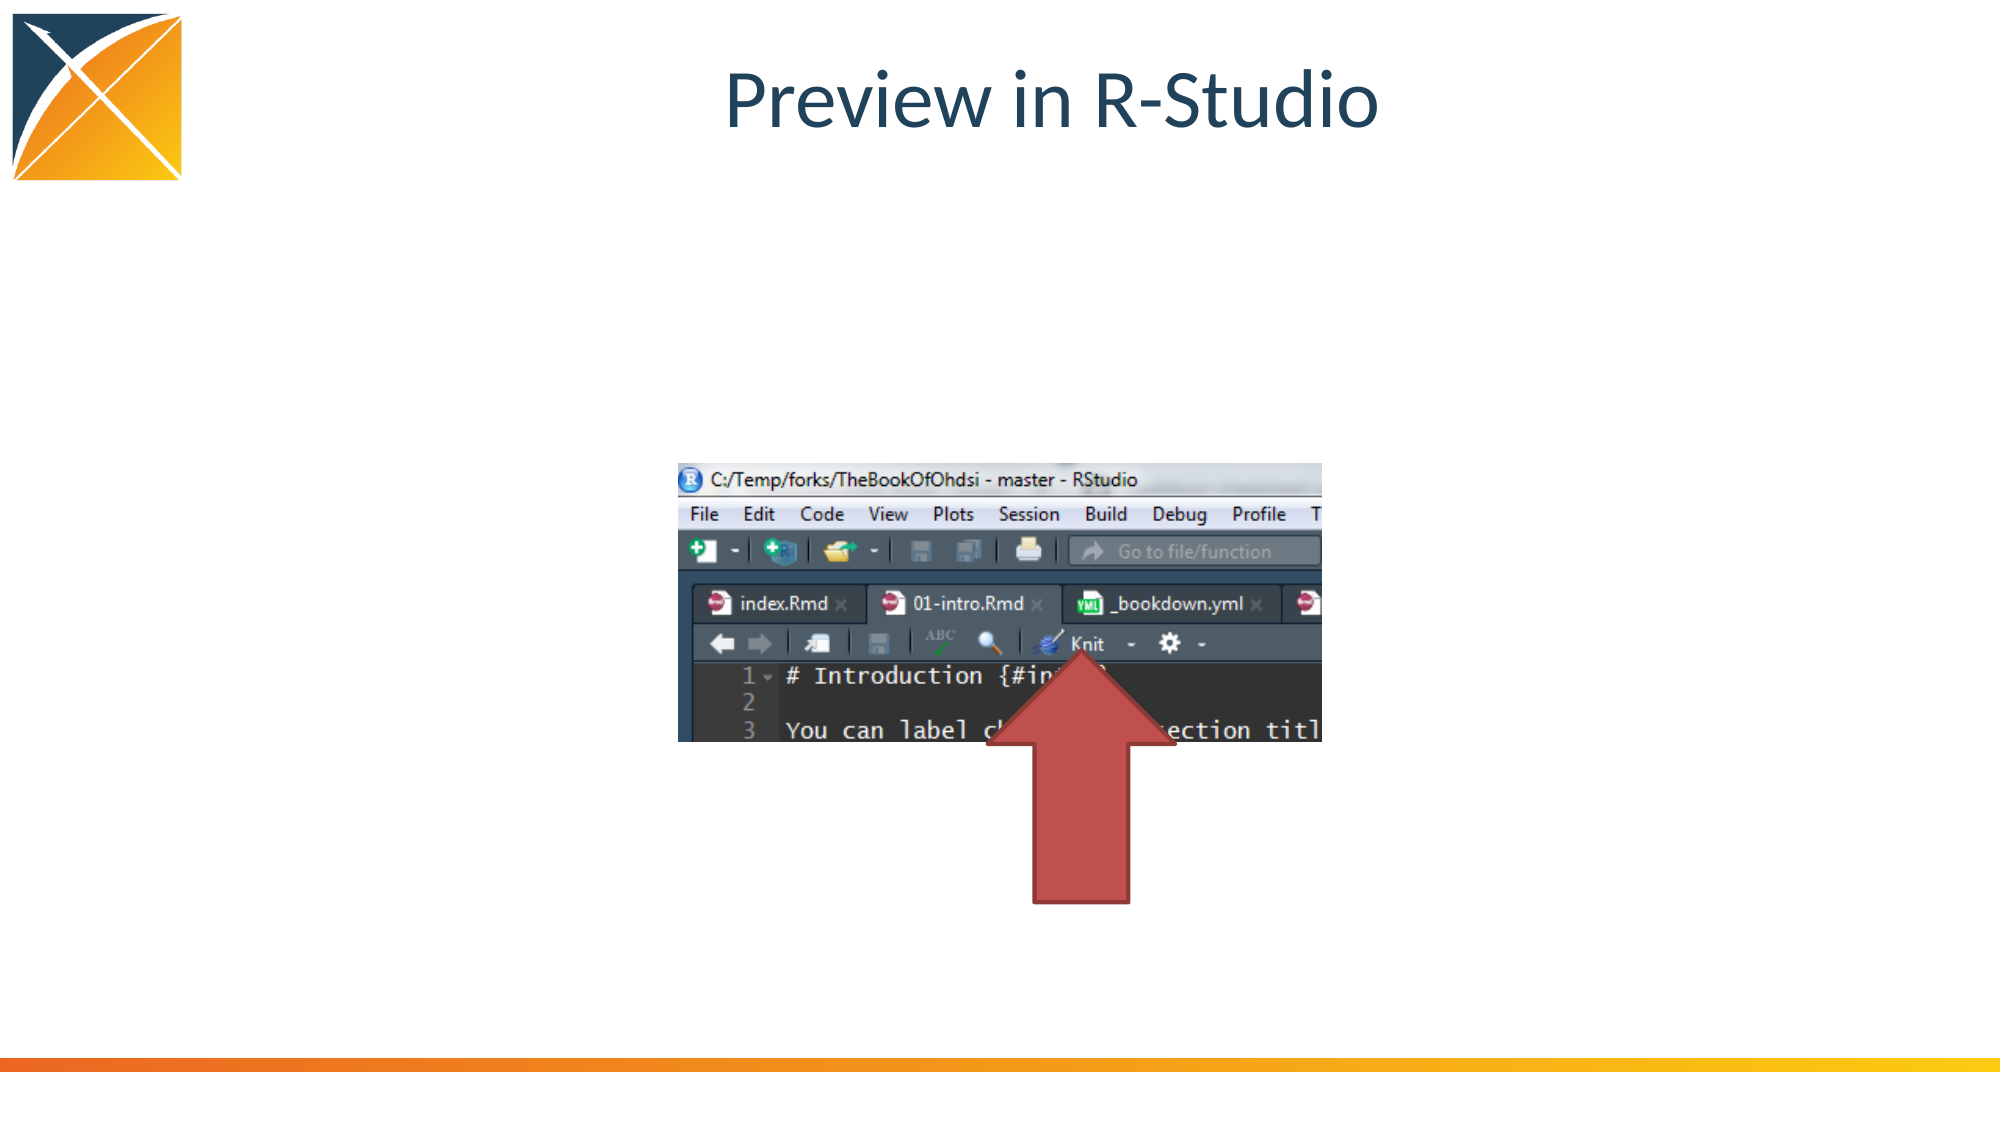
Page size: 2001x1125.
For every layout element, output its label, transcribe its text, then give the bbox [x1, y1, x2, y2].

title Preview in R-Studio [205, 24, 1900, 163]
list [678, 463, 1322, 742]
text_box [1032, 749, 1131, 905]
picture [0, 0, 206, 200]
